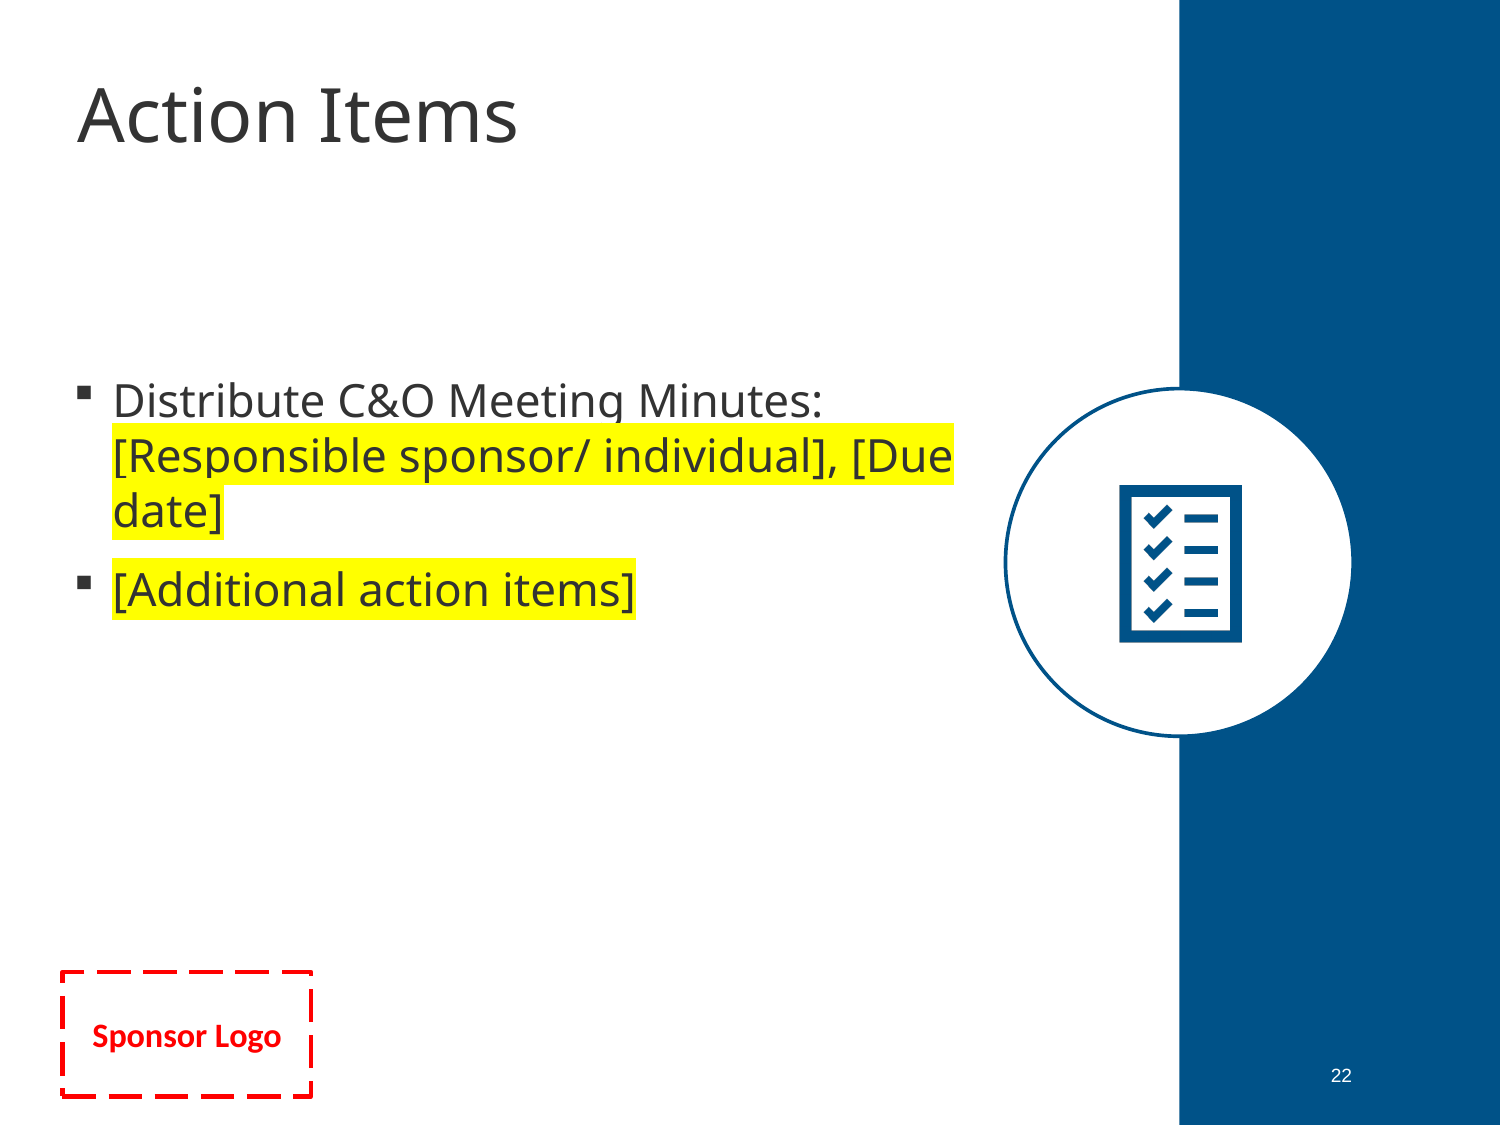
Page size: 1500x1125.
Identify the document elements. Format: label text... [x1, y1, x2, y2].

list Distribute C&O Meeting Minutes: [Responsible sponsor/ individual], [Due date] [Additional action items] [58, 262, 1062, 725]
text_box [1003, 386, 1356, 739]
slide_number 22 [1242, 1052, 1368, 1098]
title Action Items [62, 31, 982, 195]
picture [1086, 469, 1275, 658]
text_box [1177, 0, 1500, 1125]
